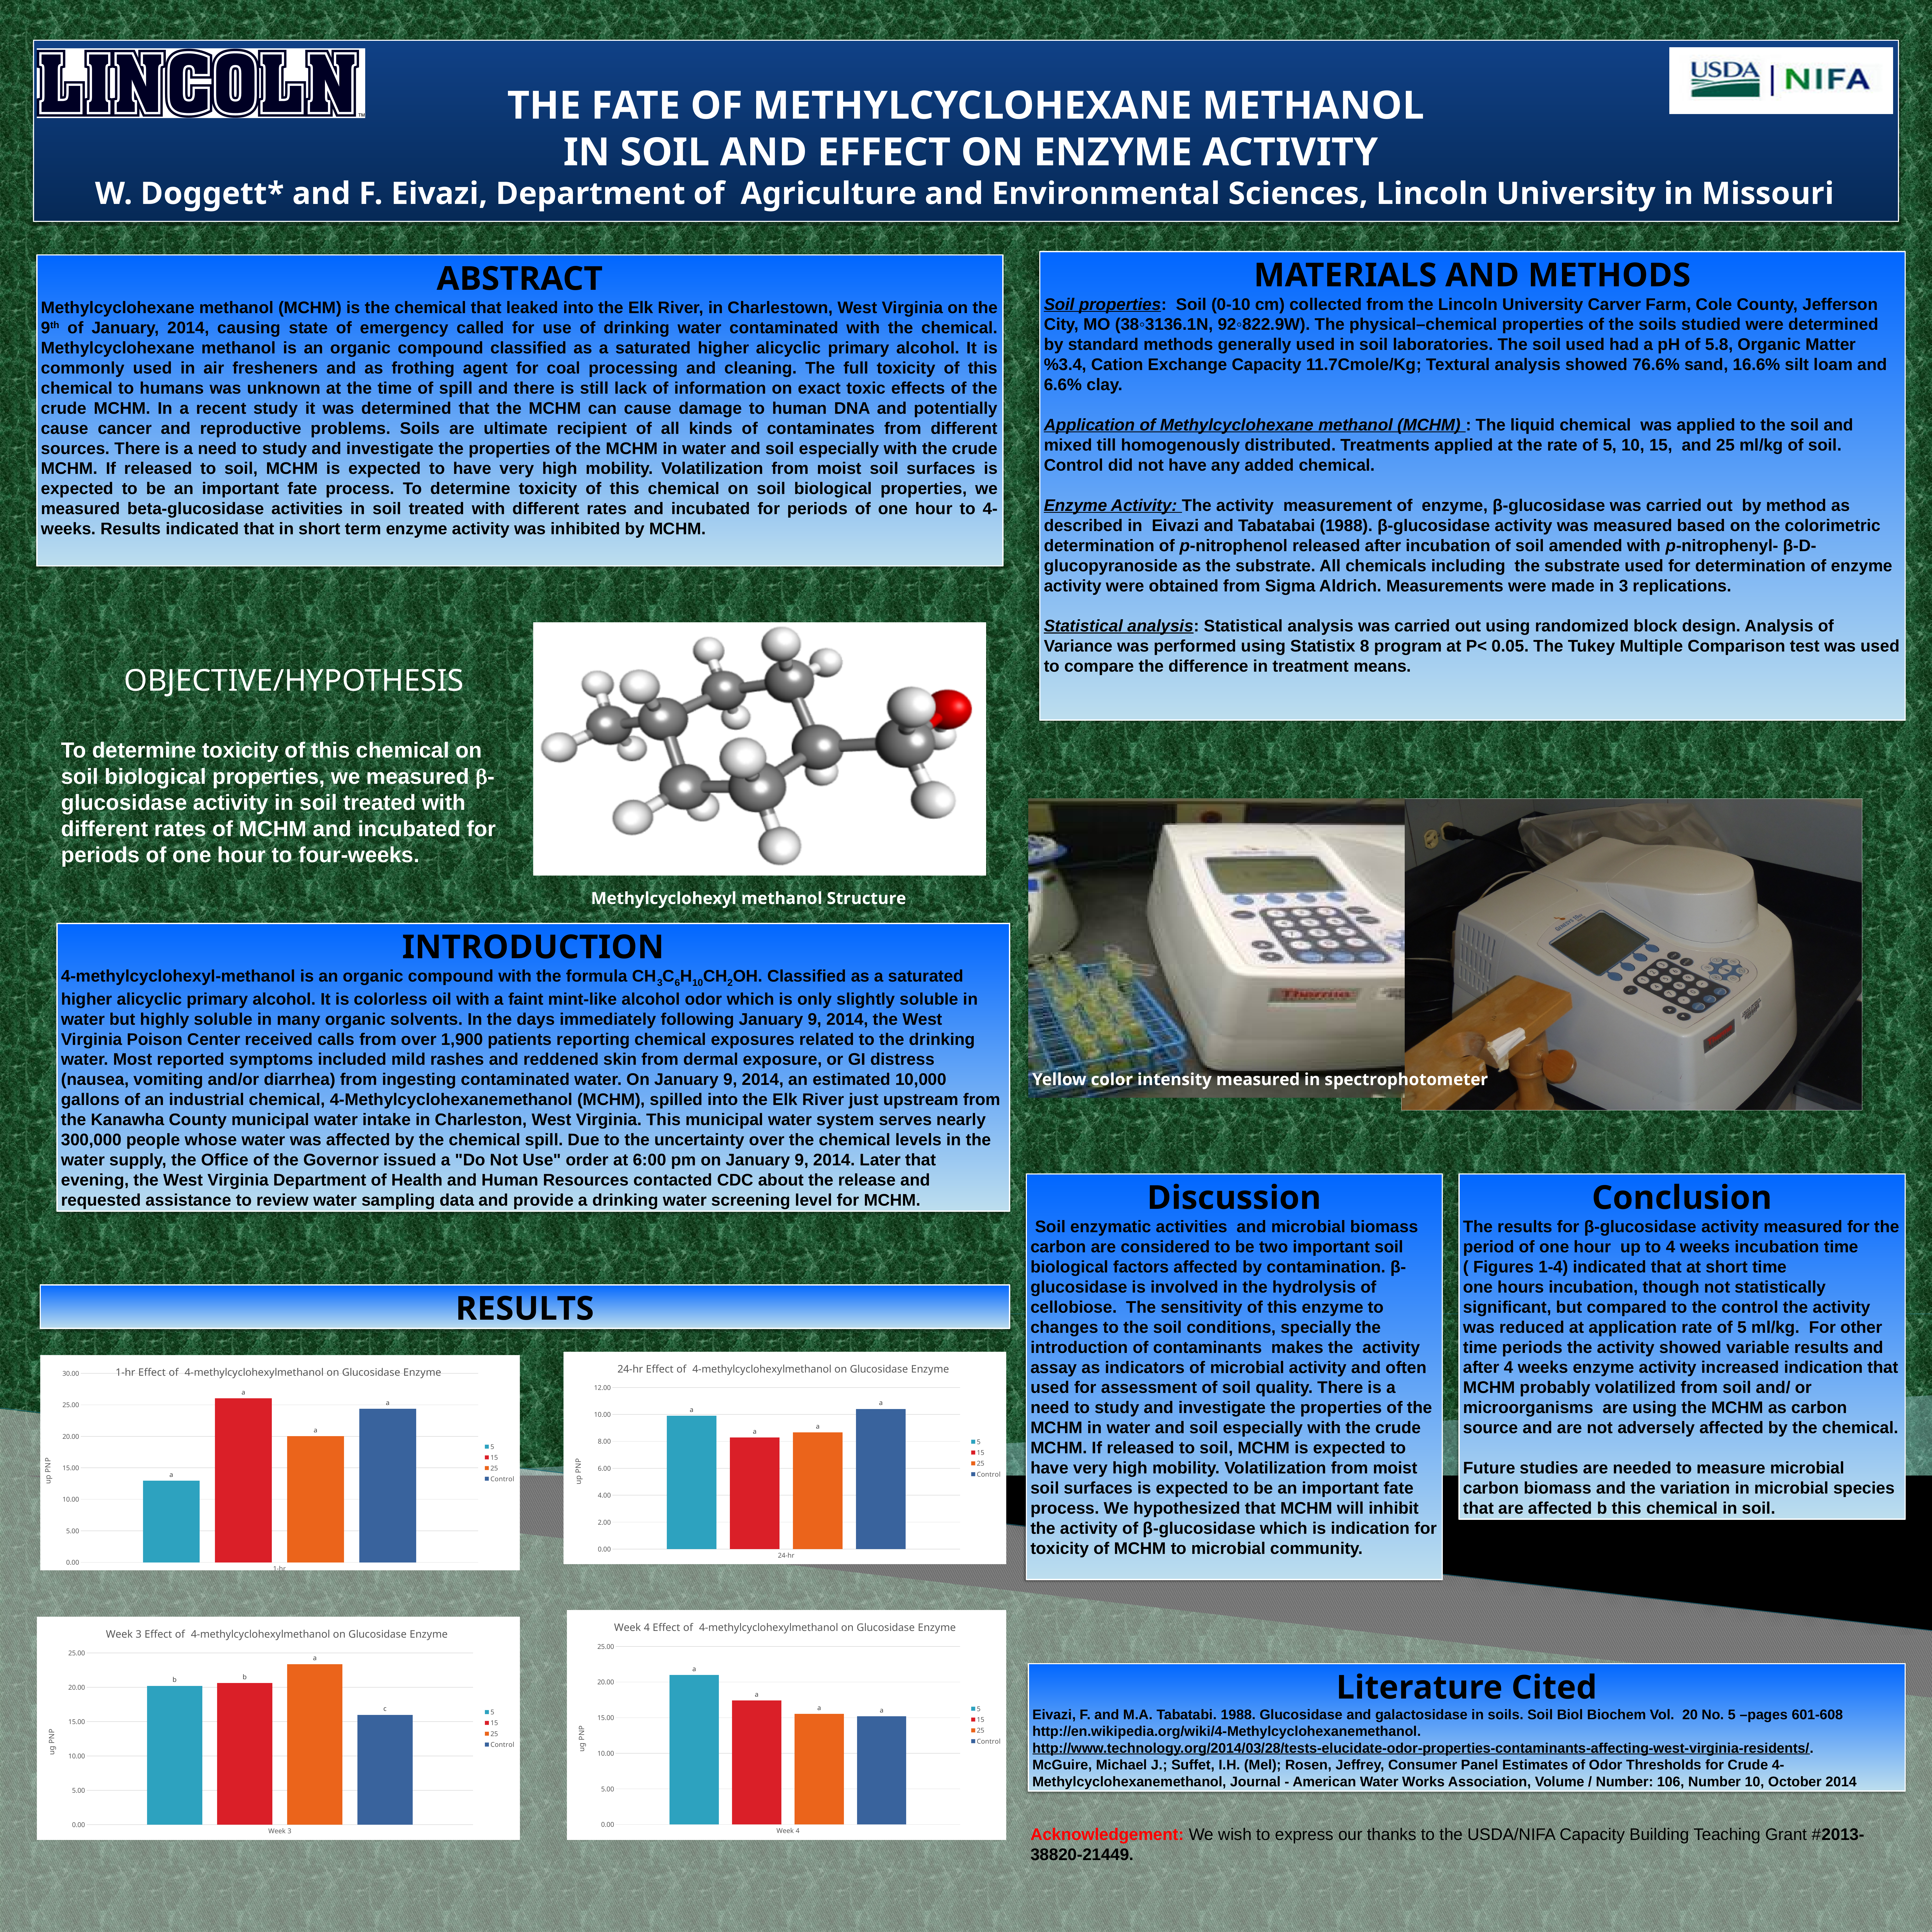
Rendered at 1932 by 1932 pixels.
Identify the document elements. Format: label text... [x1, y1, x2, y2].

text_box ABSTRACT Methylcyclohexane methanol (MCHM) is the chemical that leaked into the Elk River, in Charlestown, West Virginia on the 9th of January, 2014, causing state of emergency called for use of drinking water contaminated with the chemical. Methylcyclohexane methanol is an organic compound classified as a saturated higher alicyclic primary alcohol. It is commonly used in air fresheners and as frothing agent for coal processing and cleaning. The full toxicity of this chemical to humans was unknown at the time of spill and there is still lack of information on exact toxic effects of the crude MCHM. In a recent study it was determined that the MCHM can cause damage to human DNA and potentially cause cancer and reproductive problems. Soils are ultimate recipient of all kinds of contaminates from different sources. There is a need to study and investigate the properties of the MCHM in water and soil especially with the crude MCHM. If released to soil, MCHM is expected to have very high mobility. Volatilization from moist soil surfaces is expected to be an important fate process. To determine toxicity of this chemical on soil biological properties, we measured beta-glucosidase activities in soil treated with different rates and incubated for periods of one hour to 4-weeks. Results indicated that in short term enzyme activity was inhibited by MCHM. [37, 255, 1003, 566]
text_box Yellow color intensity measured in spectrophotometer [1028, 1100, 1513, 1157]
text_box Conclusion The results for β-glucosidase activity measured for the period of one hour up to 4 weeks incubation time ( Figures 1-4) indicated that at short time one hours incubation, though not statistically significant, but compared to the control the activity was reduced at application rate of 5 ml/kg. For other time periods the activity showed variable results and after 4 weeks enzyme activity increased indication that MCHM probably volatilized from soil and/ or microorganisms are using the MCHM as carbon source and are not adversely affected by the chemical. Future studies are needed to measure microbial carbon biomass and the variation in microbial species that are affected b this chemical in soil. [1459, 1174, 1905, 1519]
picture [1905, 1314, 1932, 1397]
text_box Discussion Soil enzymatic activities and microbial biomass carbon are considered to be two important soil biological factors affected by contamination. β-glucosidase is involved in the hydrolysis of cellobiose. The sensitivity of this enzyme to changes to the soil conditions, specially the introduction of contaminants makes the activity assay as indicators of microbial activity and often used for assessment of soil quality. There is a need to study and investigate the properties of the MCHM in water and soil especially with the crude MCHM. If released to soil, MCHM is expected to have very high mobility. Volatilization from moist soil surfaces is expected to be an important fate process. We hypothesized that MCHM will inhibit the activity of β-glucosidase which is indication for toxicity of MCHM to microbial community. [1026, 1174, 1442, 1580]
text_box OBJECTIVE/HYPOTHESIS [57, 622, 520, 699]
chart [37, 1616, 520, 1840]
text_box To determine toxicity of this chemical on soil biological properties, we measured b-glucosidase activity in soil treated with different rates of MCHM and incubated for periods of one hour to four-weeks. [57, 734, 525, 869]
text_box INTRODUCTION 4-methylcyclohexyl-methanol is an organic compound with the formula CH3C6H10CH2OH. Classified as a saturated higher alicyclic primary alcohol. It is colorless oil with a faint mint-like alcohol odor which is only slightly soluble in water but highly soluble in many organic solvents. In the days immediately following January 9, 2014, the West Virginia Poison Center received calls from over 1,900 patients reporting chemical exposures related to the drinking water. Most reported symptoms included mild rashes and reddened skin from dermal exposure, or GI distress (nausea, vomiting and/or diarrhea) from ingesting contaminated water. On January 9, 2014, an estimated 10,000 gallons of an industrial chemical, 4-Methylcyclohexanemethanol (MCHM), spilled into the Elk River just upstream from the Kanawha County municipal water intake in Charleston, West Virginia. This municipal water system serves nearly 300,000 people whose water was affected by the chemical spill. Due to the uncertainty over the chemical levels in the water supply, the Office of the Governor issued a "Do Not Use" order at 6:00 pm on January 9, 2014. Later that evening, the West Virginia Department of Health and Human Resources contacted CDC about the release and requested assistance to review water sampling data and provide a drinking water screening level for MCHM. [57, 923, 1010, 1211]
picture [0, 1408, 1932, 1932]
text_box RESULTS [40, 1285, 1010, 1329]
chart [40, 1355, 520, 1573]
chart [563, 1352, 1007, 1564]
text_box Literature Cited Eivazi, F. and M.A. Tabatabi. 1988. Glucosidase and galactosidase in soils. Soil Biol Biochem Vol. 20 No. 5 –pages 601-608 http://en.wikipedia.org/wiki/4-Methylcyclohexanemethanol. http://www.technology.org/2014/03/28/tests-elucidate-odor-properties-contaminants-affecting-west-virginia-residents/. McGuire, Michael J.; Suffet, I.H. (Mel); Rosen, Jeffrey, Consumer Panel Estimates of Odor Thresholds for Crude 4-Methylcyclohexanemethanol, Journal - American Water Works Association, Volume / Number: 106, Number 10, October 2014 [1028, 1664, 1905, 1791]
text_box MATERIALS AND METHODS Soil properties: Soil (0-10 cm) collected from the Lincoln University Carver Farm, Cole County, Jefferson City, MO (38◦3136.1N, 92◦822.9W). The physical–chemical properties of the soils studied were determined by standard methods generally used in soil laboratories. The soil used had a pH of 5.8, Organic Matter %3.4, Cation Exchange Capacity 11.7Cmole/Kg; Textural analysis showed 76.6% sand, 16.6% silt loam and 6.6% clay. Application of Methylcyclohexane methanol (MCHM) : The liquid chemical was applied to the soil and mixed till homogenously distributed. Treatments applied at the rate of 5, 10, 15, and 25 ml/kg of soil. Control did not have any added chemical. Enzyme Activity: The activity measurement of enzyme, β-glucosidase was carried out by method as described in Eivazi and Tabatabai (1988). β-glucosidase activity was measured based on the colorimetric determination of p-nitrophenol released after incubation of soil amended with p-nitrophenyl- β-D-glucopyranoside as the substrate. All chemicals including the substrate used for determination of enzyme activity were obtained from Sigma Aldrich. Measurements were made in 3 replications. Statistical analysis: Statistical analysis was carried out using randomized block design. Analysis of Variance was performed using Statistix 8 program at P< 0.05. The Tukey Multiple Comparison test was used to compare the difference in treatment means. [1040, 251, 1905, 720]
text_box Methylcyclohexyl methanol Structure [587, 885, 969, 910]
title THE FATE OF METHYLCYCLOHEXANE METHANOL IN SOIL AND EFFECT ON ENZYME ACTIVITY W. Doggett* and F. Eivazi, Department of Agriculture and Environmental Sciences, Lincoln University in Missouri [33, 40, 1899, 222]
text_box Acknowledgement: We wish to express our thanks to the USDA/NIFA Capacity Building Teaching Grant #2013-38820-21449. [1026, 1821, 1909, 1866]
chart [567, 1610, 1007, 1840]
picture [0, 0, 1932, 1468]
picture [1442, 1314, 1459, 1421]
